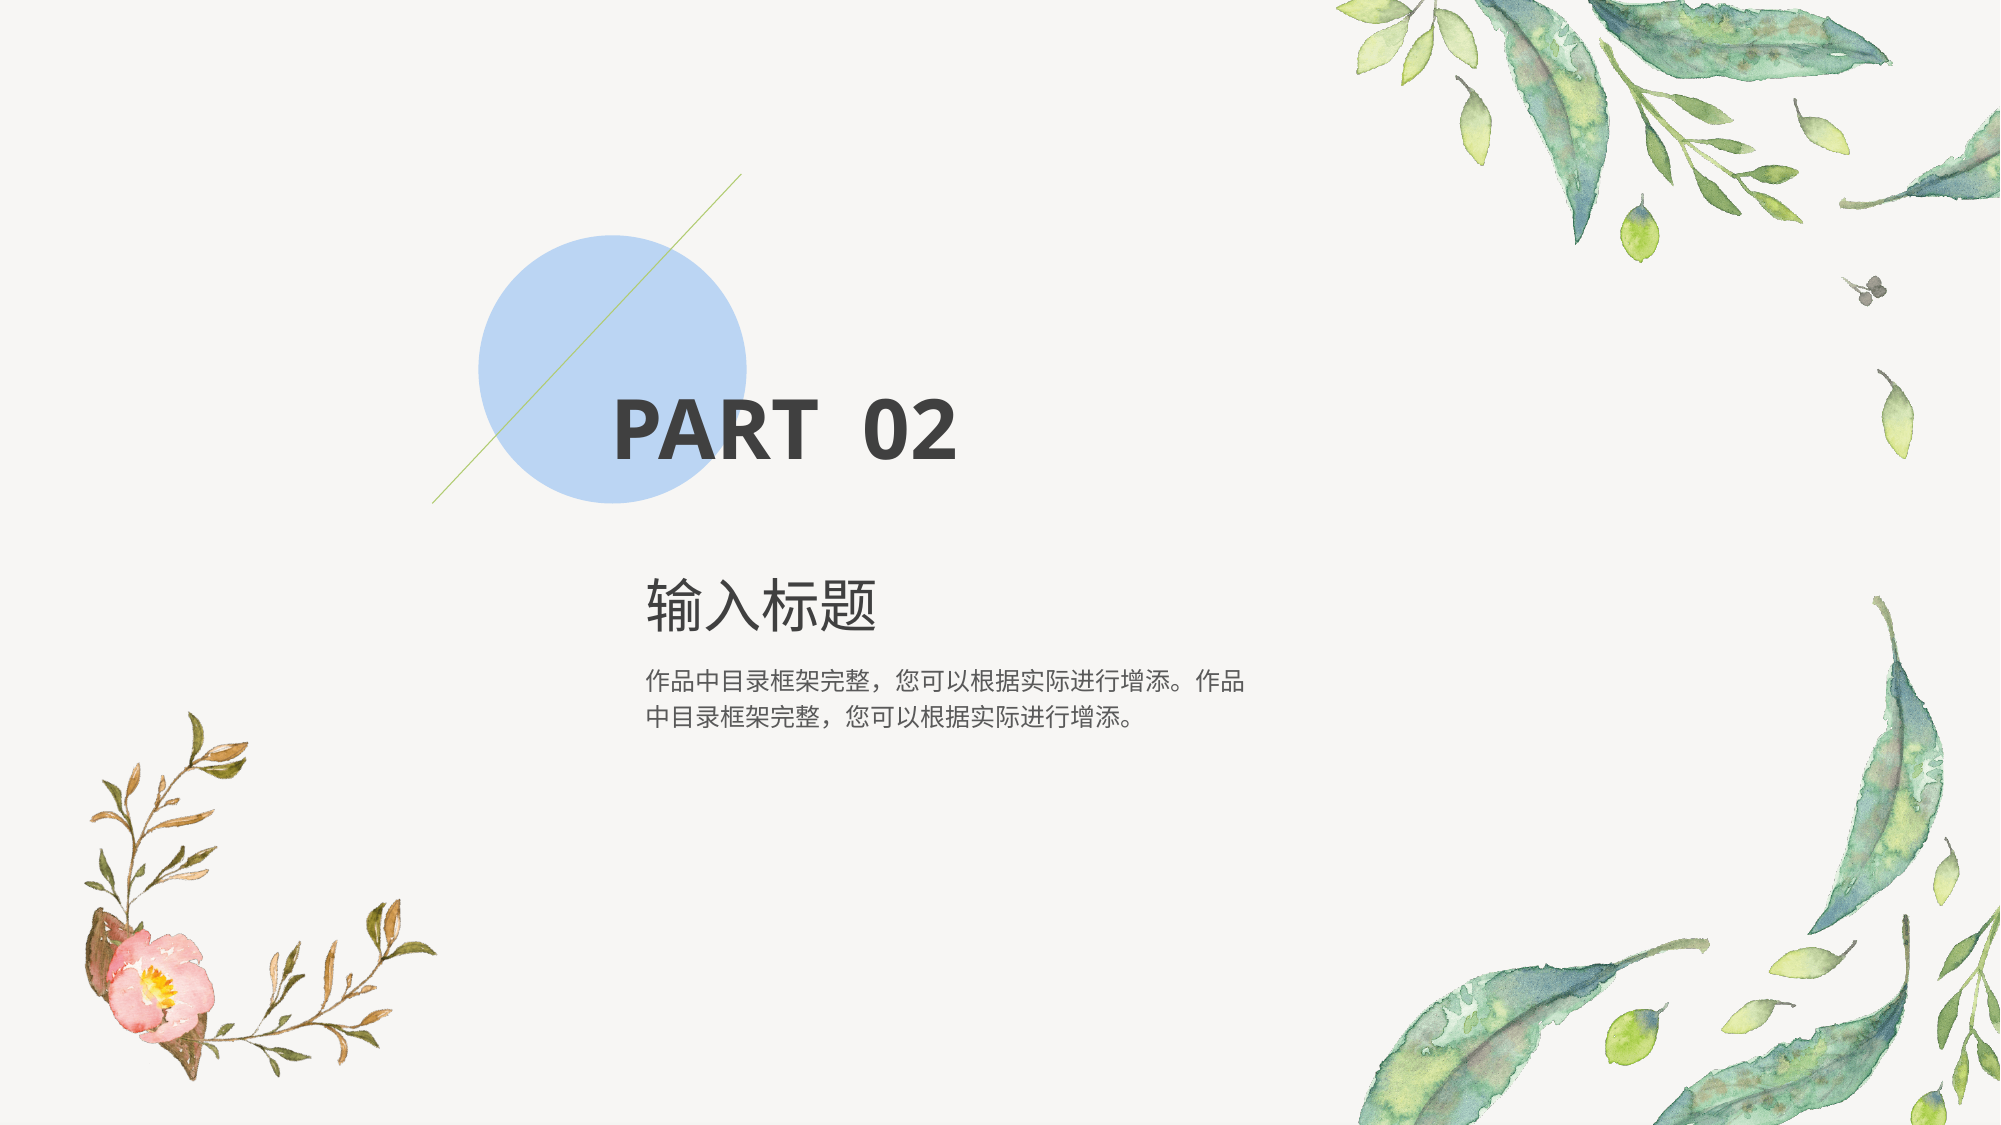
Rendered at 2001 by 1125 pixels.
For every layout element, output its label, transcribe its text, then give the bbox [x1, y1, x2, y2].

text_box 输入标题 [630, 561, 1191, 646]
text_box [742, 330, 748, 369]
picture [0, 0, 2001, 1125]
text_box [432, 173, 742, 504]
text_box PART 02 [742, 369, 996, 485]
text_box 作品中目录框架完整，您可以根据实际进行增添。作品中目录框架完整，您可以根据实际进行增添。 [645, 659, 1191, 768]
